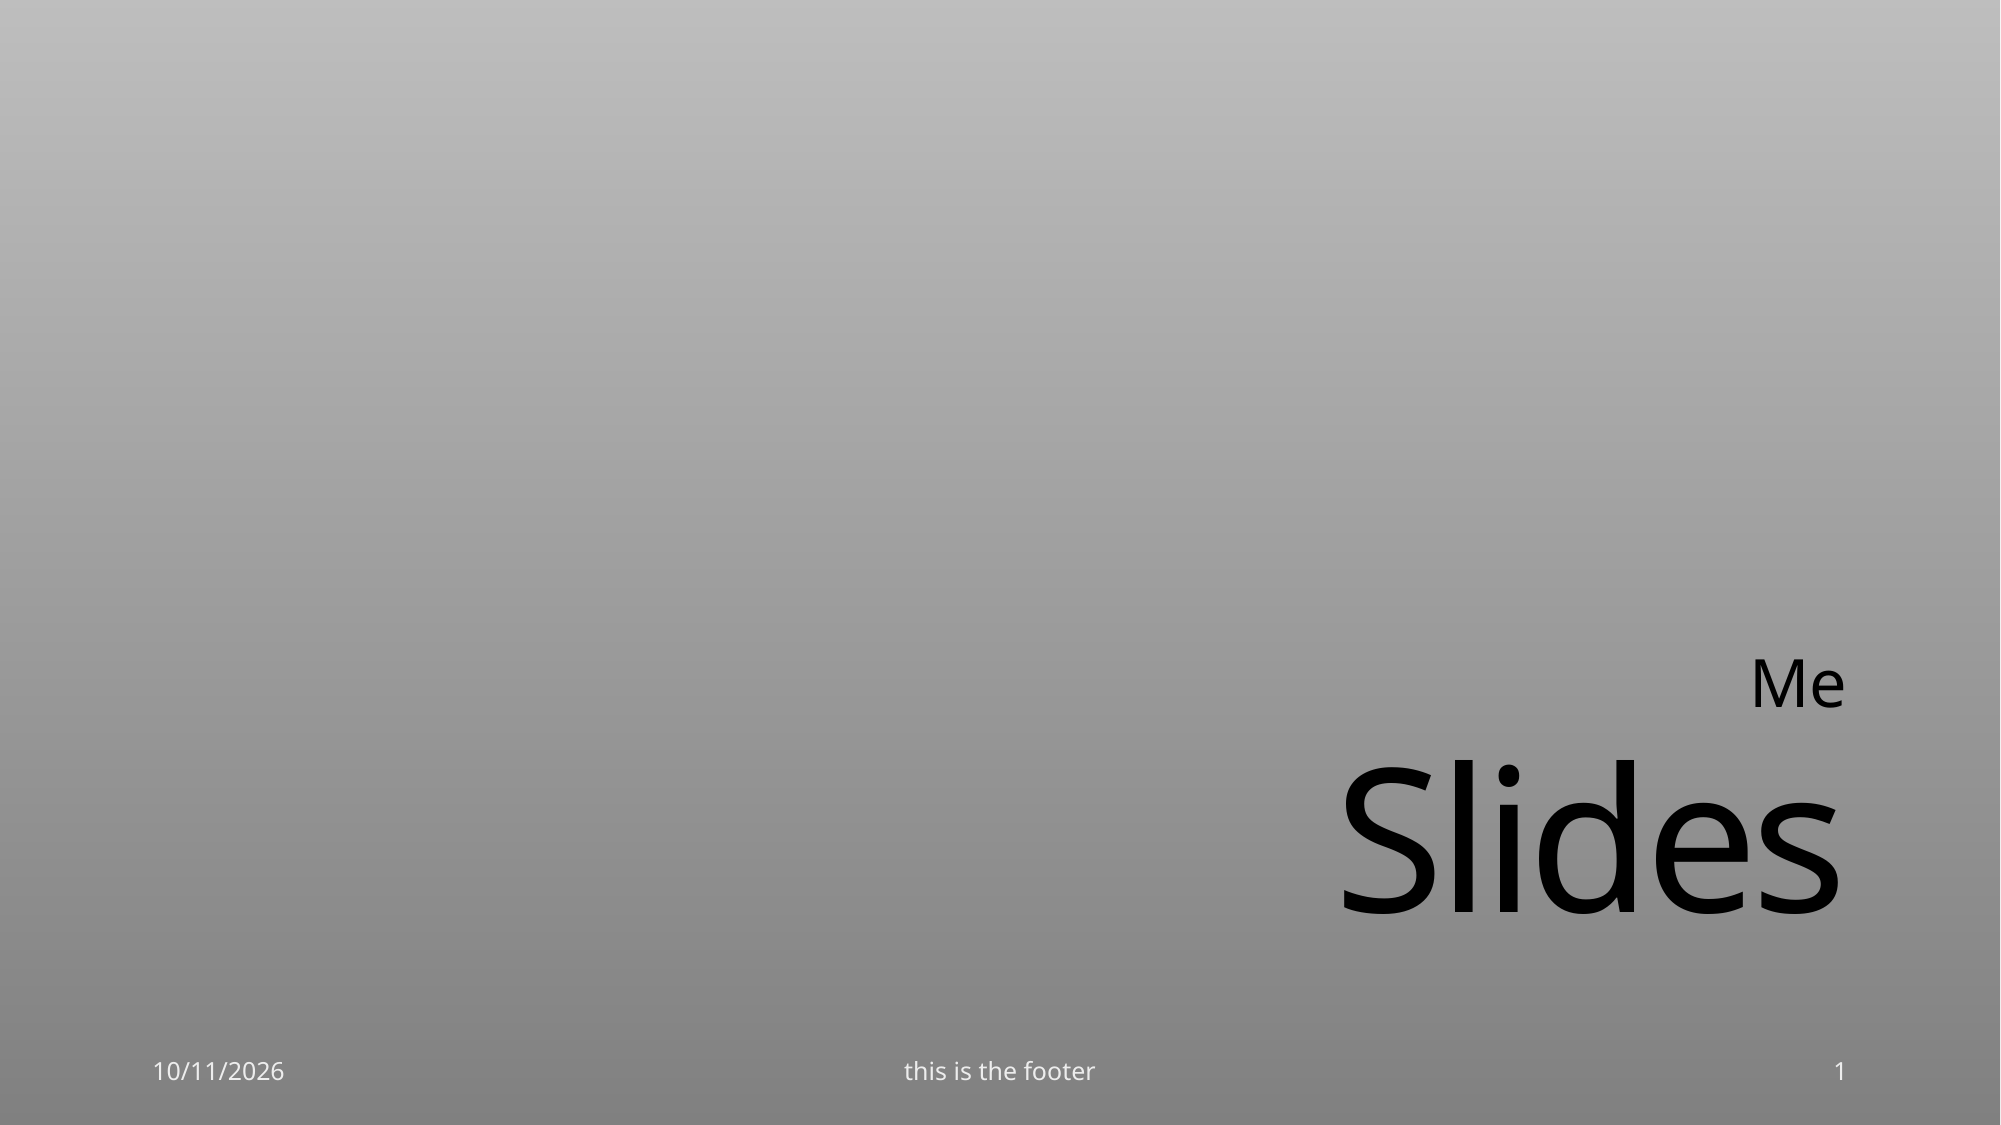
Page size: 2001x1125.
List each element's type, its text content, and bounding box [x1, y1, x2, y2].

subtitle Me [362, 606, 1863, 730]
picture [0, 0, 2001, 1125]
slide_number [137, 1042, 588, 1103]
title Slides [362, 732, 1863, 1002]
slide_number ‹#› [1412, 1042, 1863, 1103]
footer this is the footer [662, 1042, 1338, 1103]
